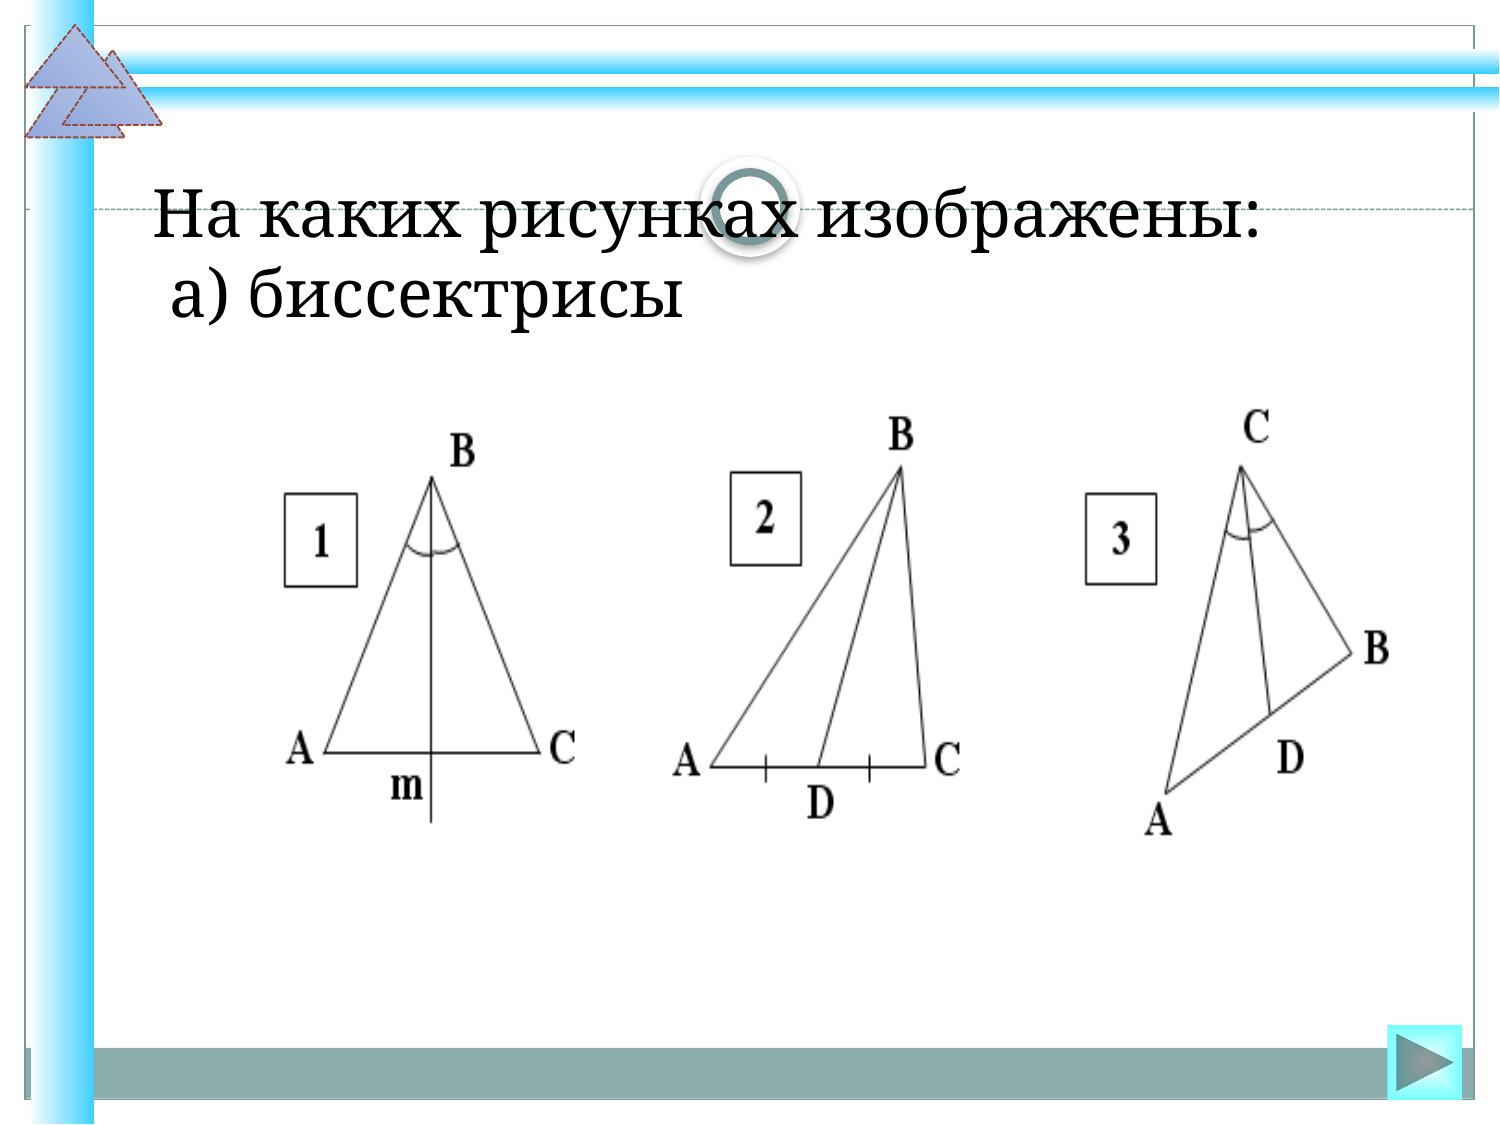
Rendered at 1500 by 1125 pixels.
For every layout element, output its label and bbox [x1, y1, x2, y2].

text_box [30, 0, 1500, 1124]
picture [264, 402, 1413, 888]
